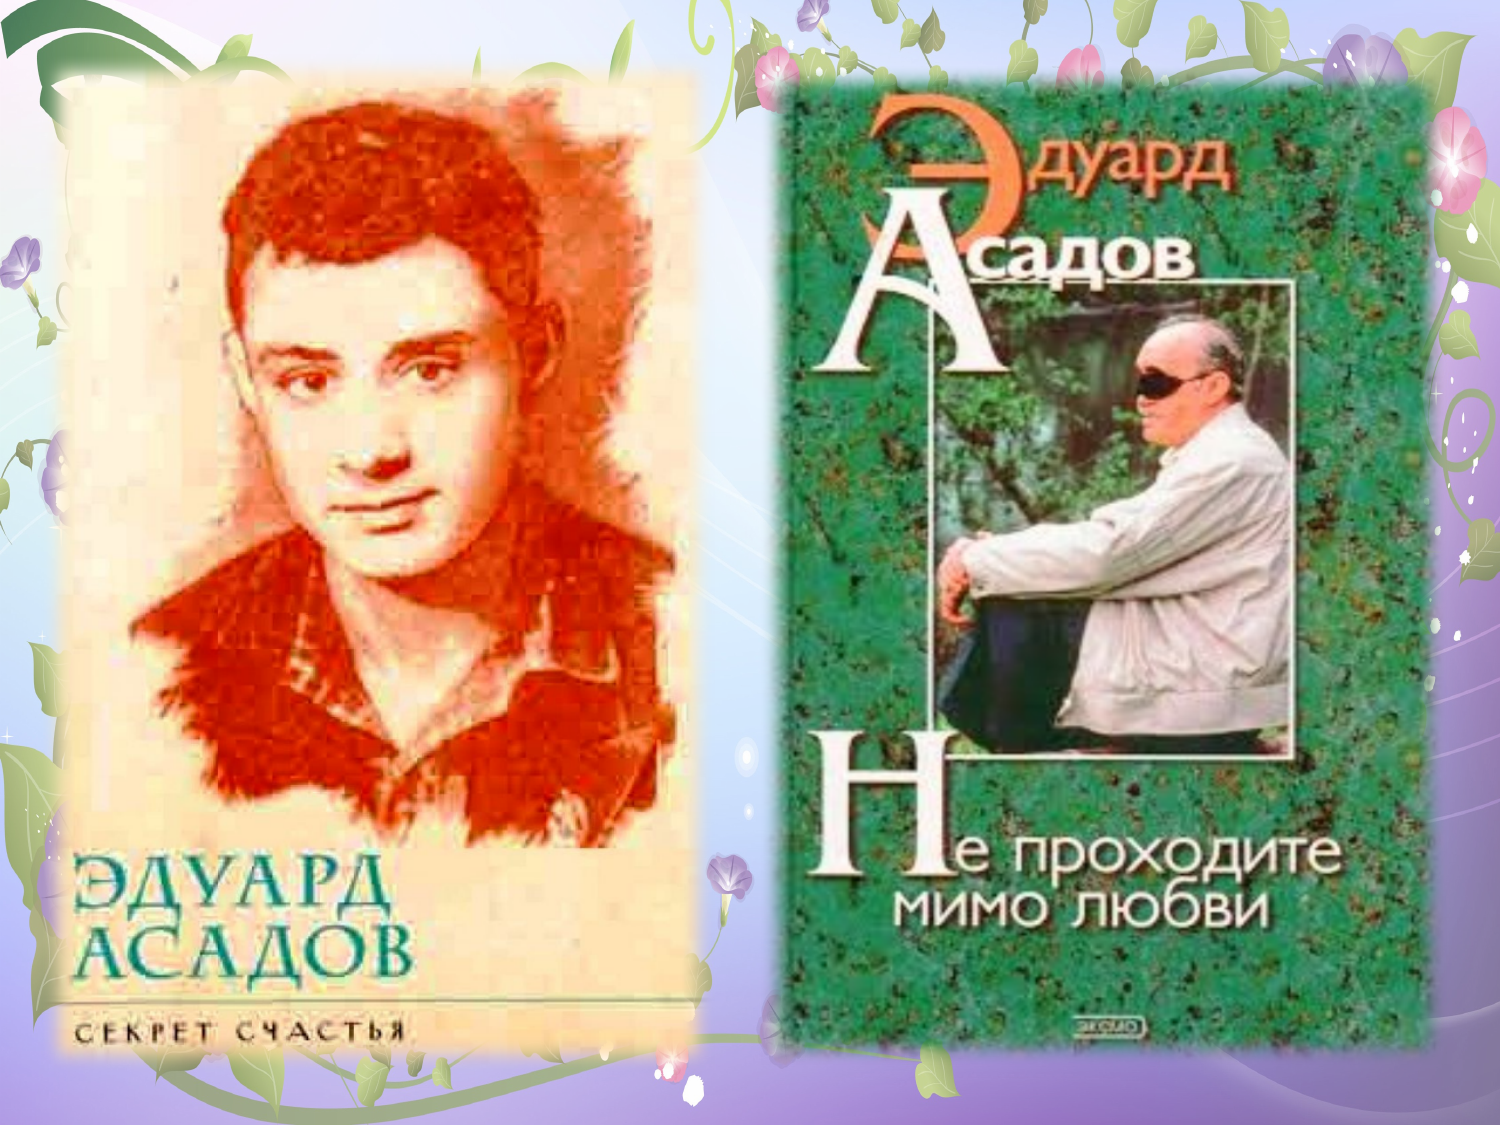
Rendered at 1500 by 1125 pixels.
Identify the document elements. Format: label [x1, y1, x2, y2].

list [41, 54, 715, 1072]
list [761, 66, 1448, 1065]
